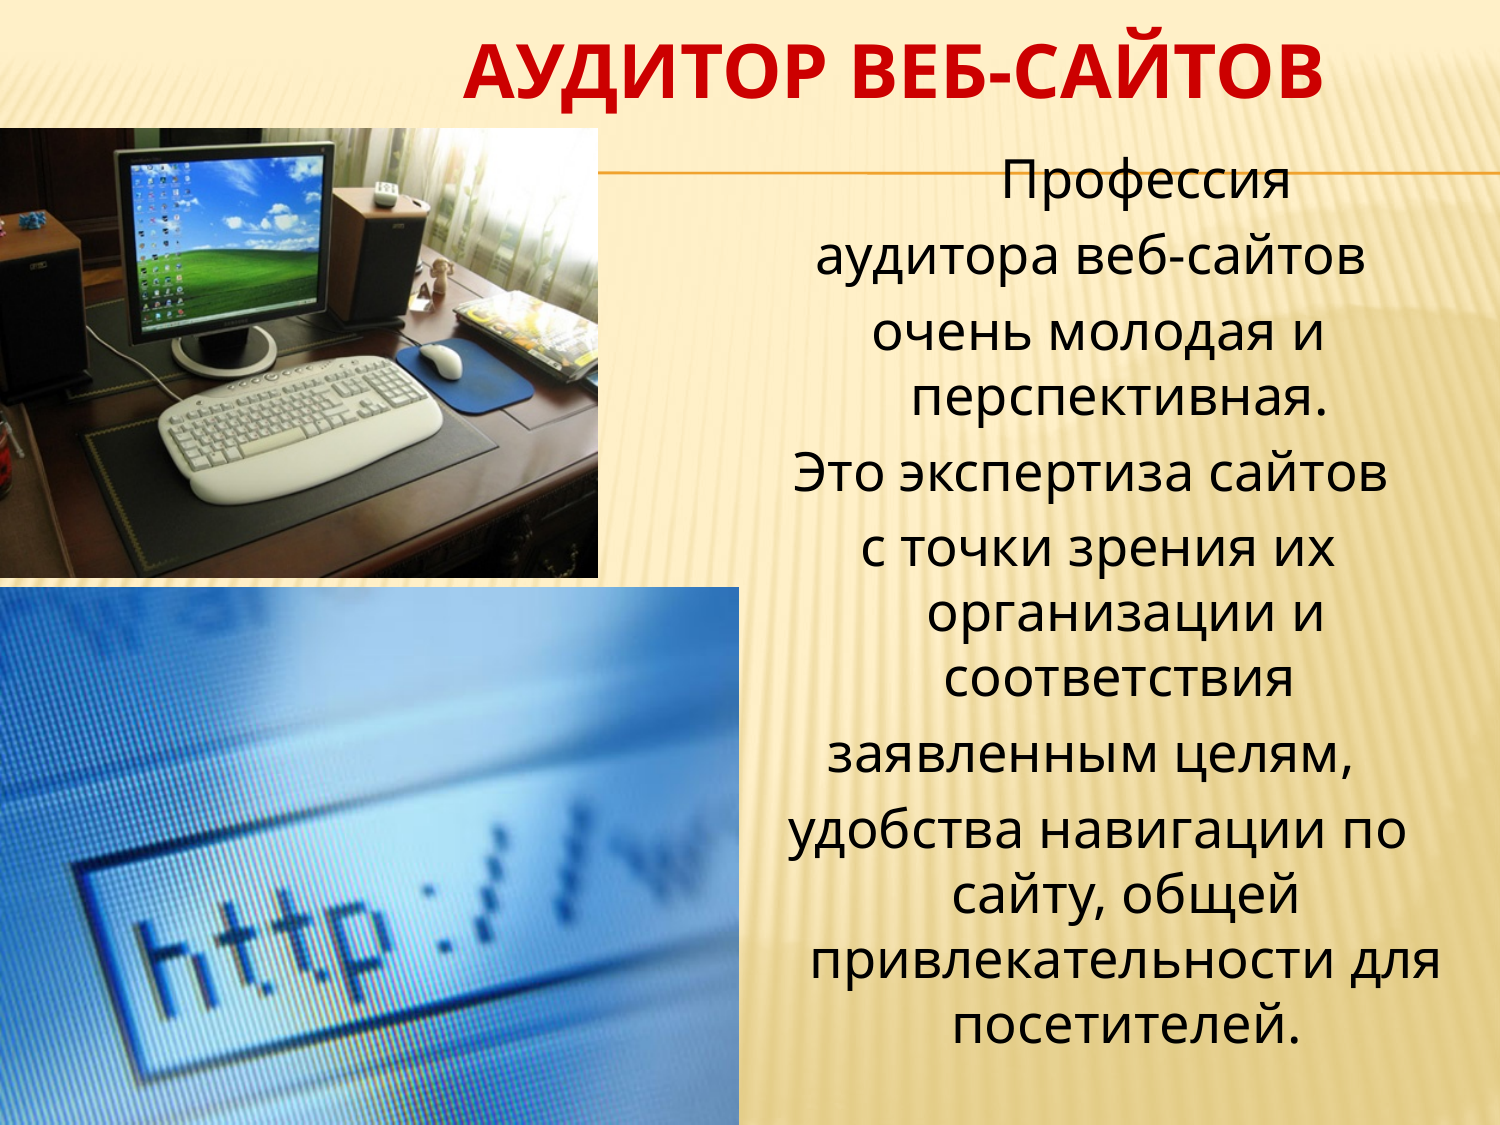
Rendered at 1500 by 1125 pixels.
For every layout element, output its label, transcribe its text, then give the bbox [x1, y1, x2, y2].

title Аудитор веб-сайтов [339, 0, 1451, 138]
picture [0, 128, 598, 578]
list Профессия аудитора веб-сайтов очень молодая и перспективная. Это экспертиза сайтов с точки зрения их организации и соответствия заявленным целям, удобства навигации по сайту, общей привлекательности для посетителей. [714, 136, 1483, 552]
picture [0, 587, 739, 1125]
